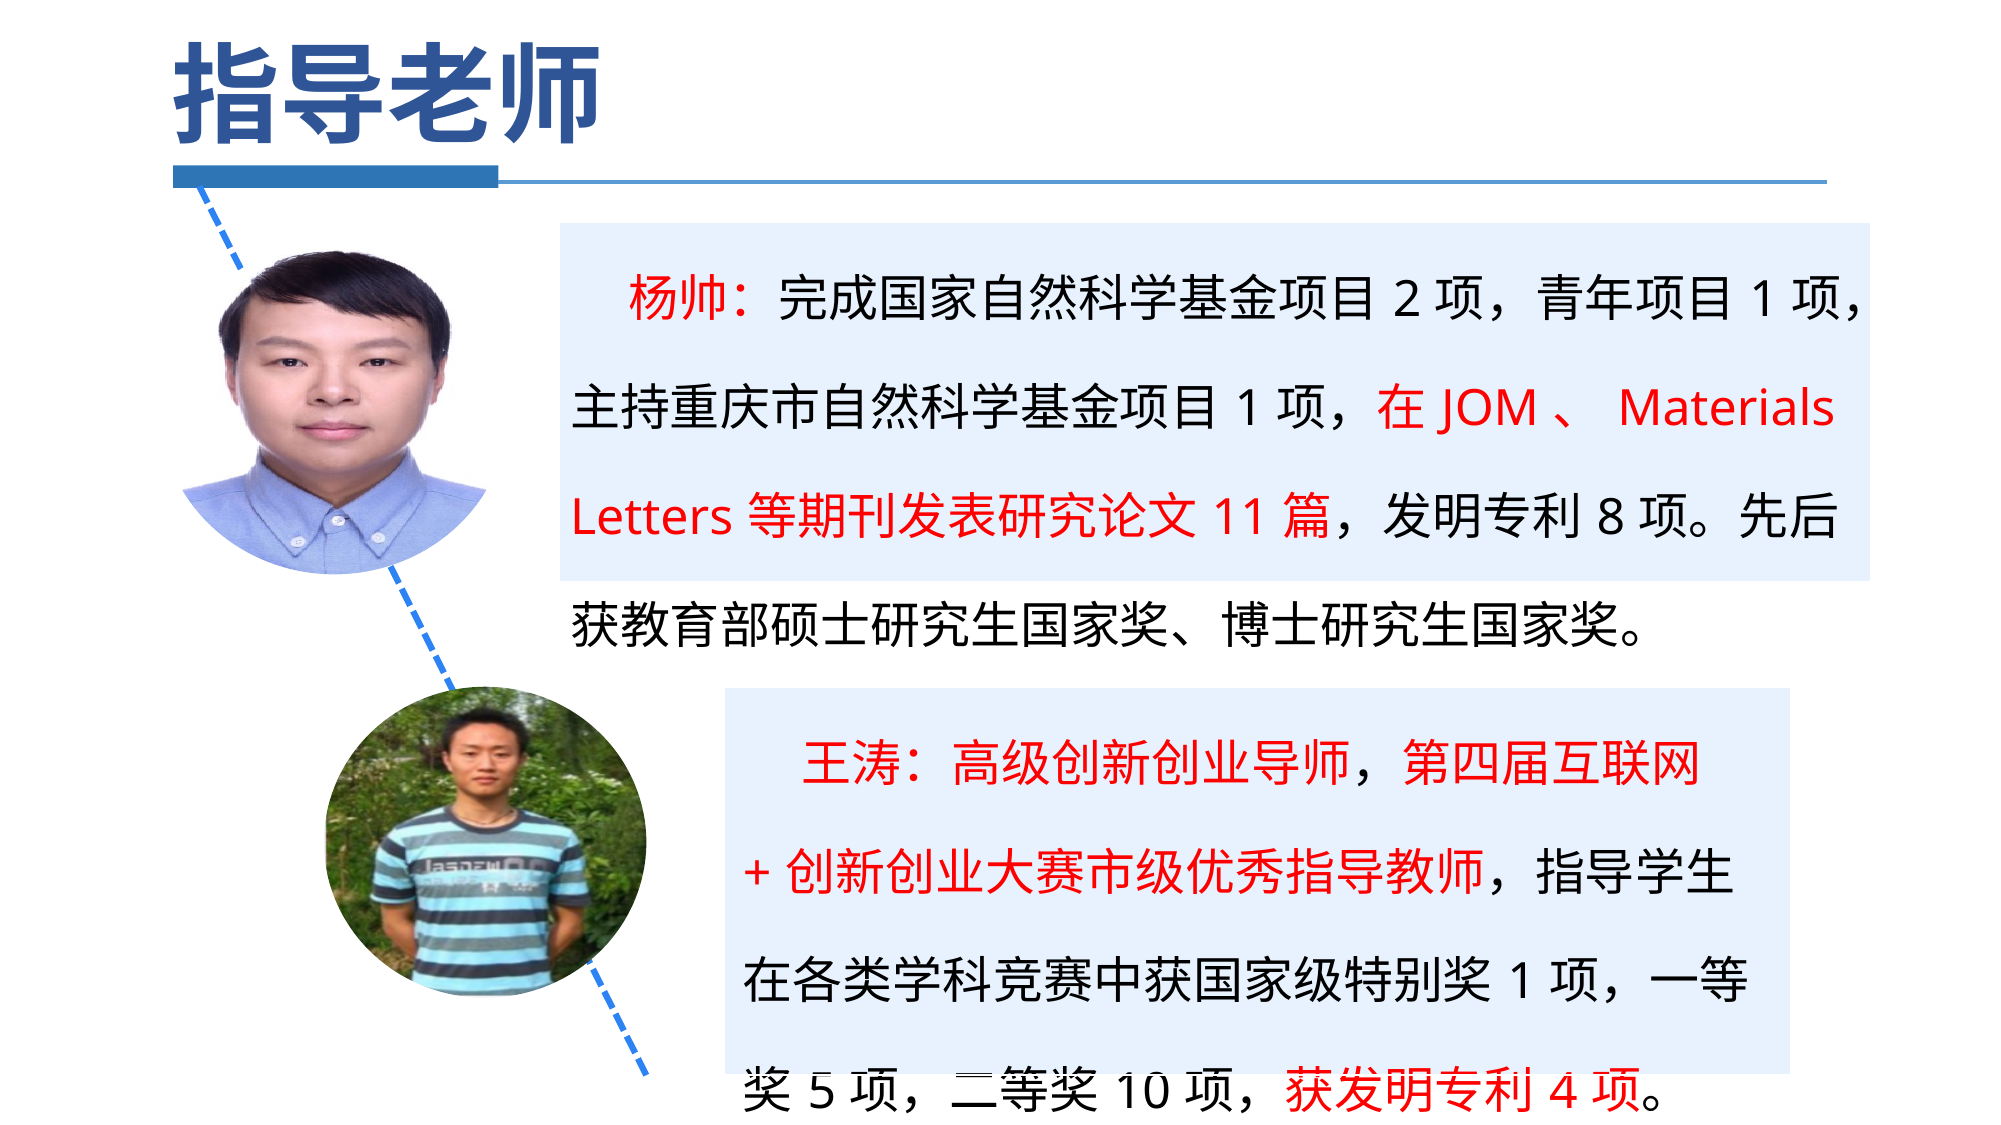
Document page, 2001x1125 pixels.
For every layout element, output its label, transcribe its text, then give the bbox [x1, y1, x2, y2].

picture [323, 686, 647, 998]
table_header 王涛：高级创新创业导师，第四届互联网+创新创业大赛市级优秀指导教师，指导学生在各类学科竞赛中获国家级特别奖1项，一等奖5项，二等奖10项，获发明专利4项。 [725, 688, 1790, 1074]
text_box 指导老师 [151, 16, 625, 167]
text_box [173, 165, 1827, 188]
picture [159, 243, 509, 575]
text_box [199, 186, 647, 1076]
table_header 杨帅：完成国家自然科学基金项目2项，青年项目1项，主持重庆市自然科学基金项目1项，在JOM、Materials Letters等期刊发表研究论文11篇，发明专利8项。先后获教育部硕士研究生国家奖、博士研究生国家奖。 [647, 223, 1870, 581]
